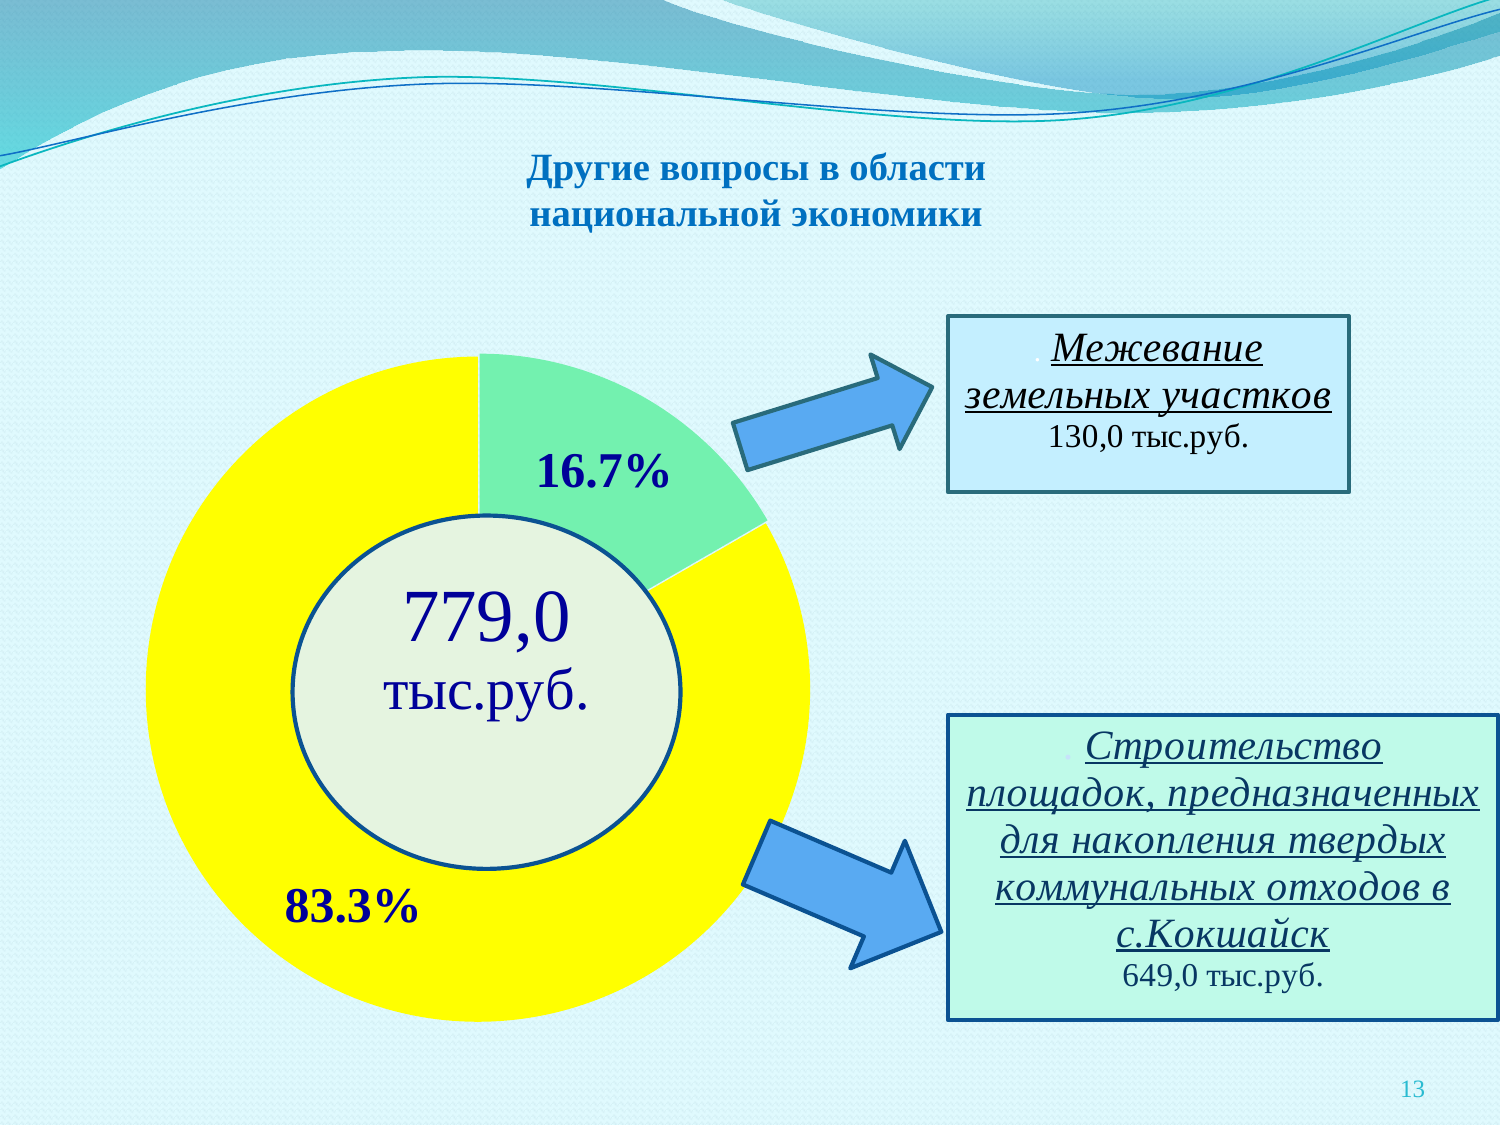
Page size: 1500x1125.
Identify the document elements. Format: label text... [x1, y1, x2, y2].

chart [0, 280, 1500, 1102]
title Другие вопросы в области национальной экономики [75, 82, 1438, 235]
